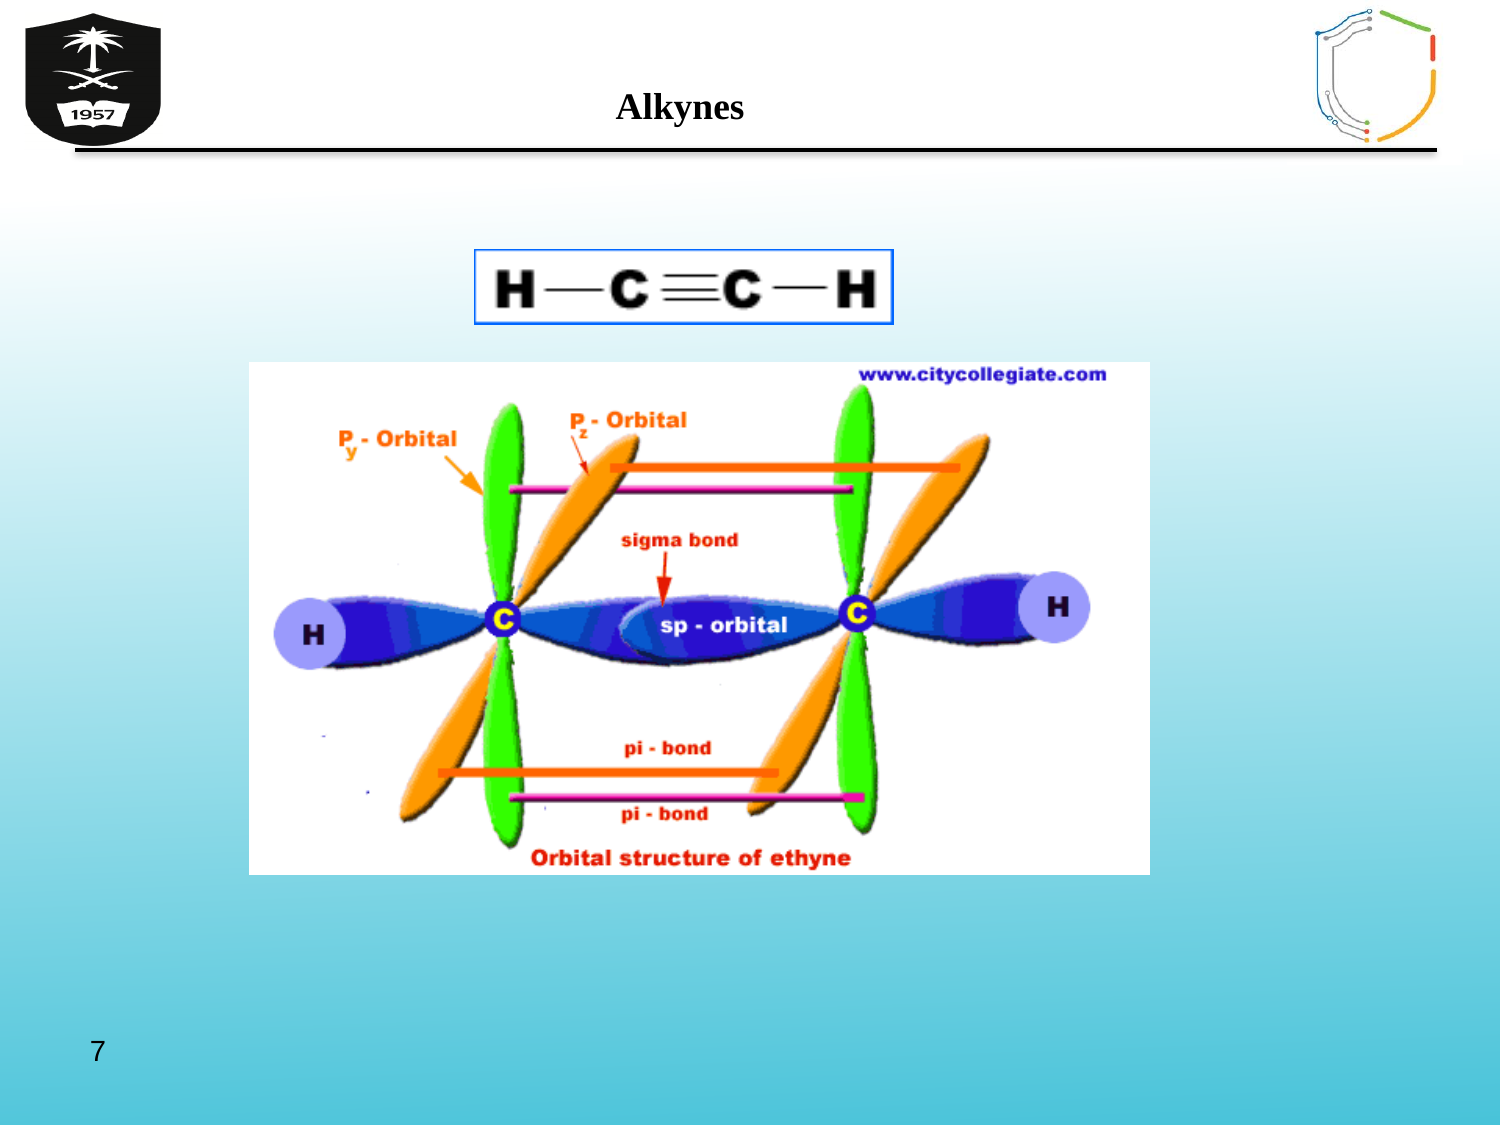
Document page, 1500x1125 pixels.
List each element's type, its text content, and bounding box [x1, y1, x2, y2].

picture [249, 362, 1151, 876]
text_box 7 [75, 1024, 425, 1103]
picture [1287, 0, 1463, 165]
picture [24, 12, 163, 151]
text_box Alkynes [600, 74, 760, 135]
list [474, 249, 894, 326]
